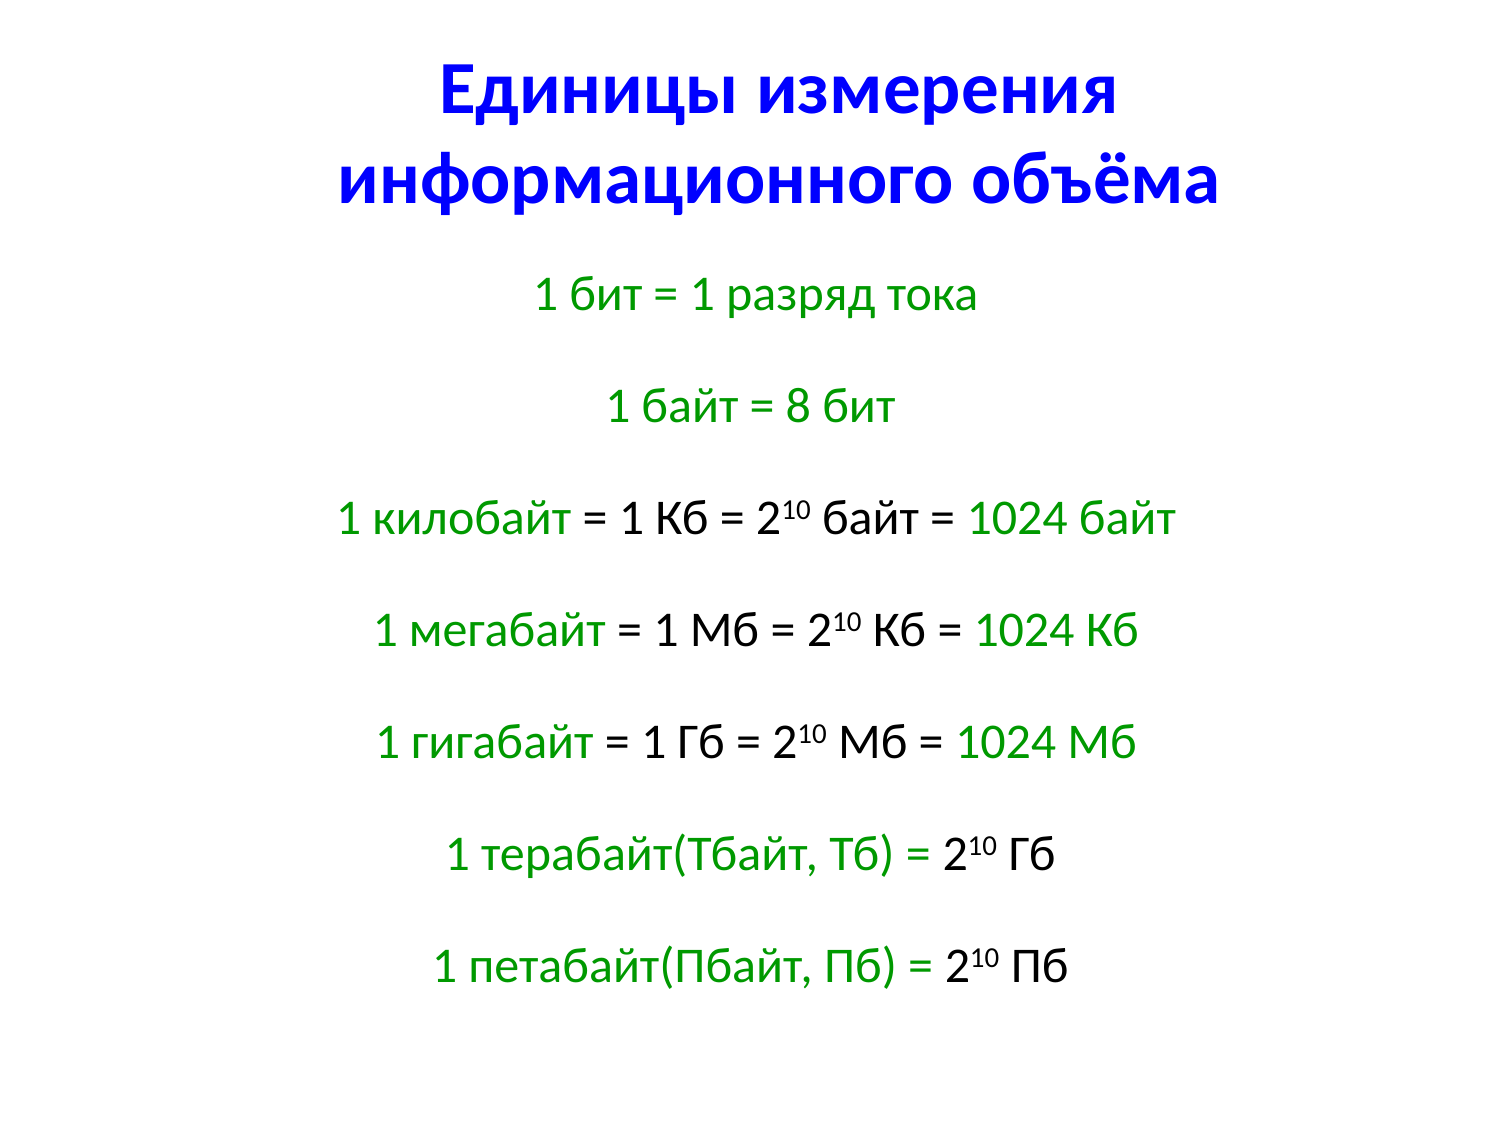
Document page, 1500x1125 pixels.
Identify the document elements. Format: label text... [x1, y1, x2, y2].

text_box 1 бит = 1 разряд тока 1 байт = 8 бит 1 килобайт = 1 Кб = 210 байт = 1024 байт 1 мегабайт = 1 Мб = 210 Кб = 1024 Кб 1 гигабайт = 1 Гб = 210 Мб = 1024 Мб 1 терабайт(Тбайт, Тб) = 210 Гб 1 петабайт(Пбайт, Пб) = 210 Пб [76, 226, 1435, 1125]
text_box Единицы измерения информационного объёма [183, 30, 1376, 226]
